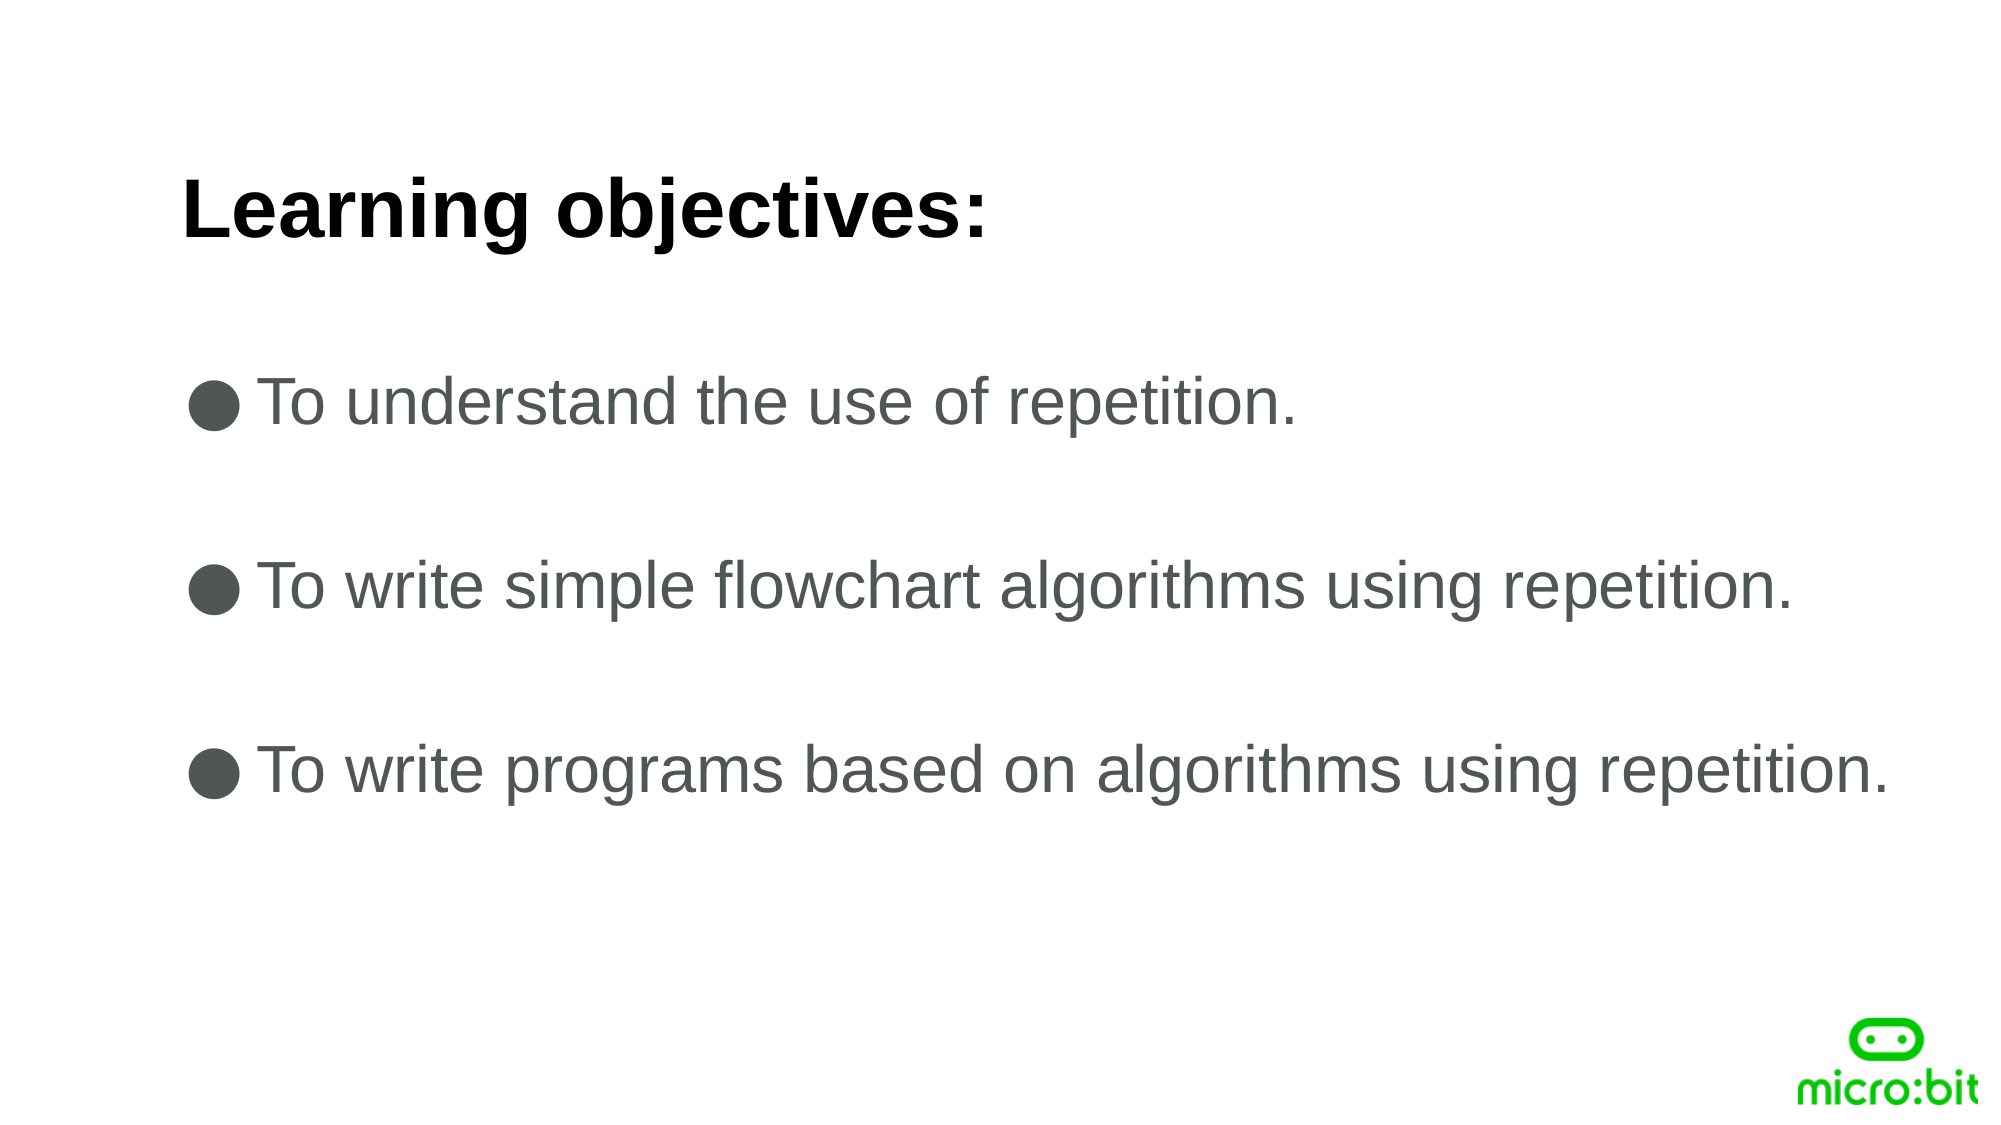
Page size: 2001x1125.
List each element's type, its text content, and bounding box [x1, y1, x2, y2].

picture [1797, 1017, 1978, 1106]
text_box Learning objectives: To understand the use of repetition. To write simple flowchart algorithms using repetition. To write programs based on algorithms using repetition. [166, 60, 1918, 884]
